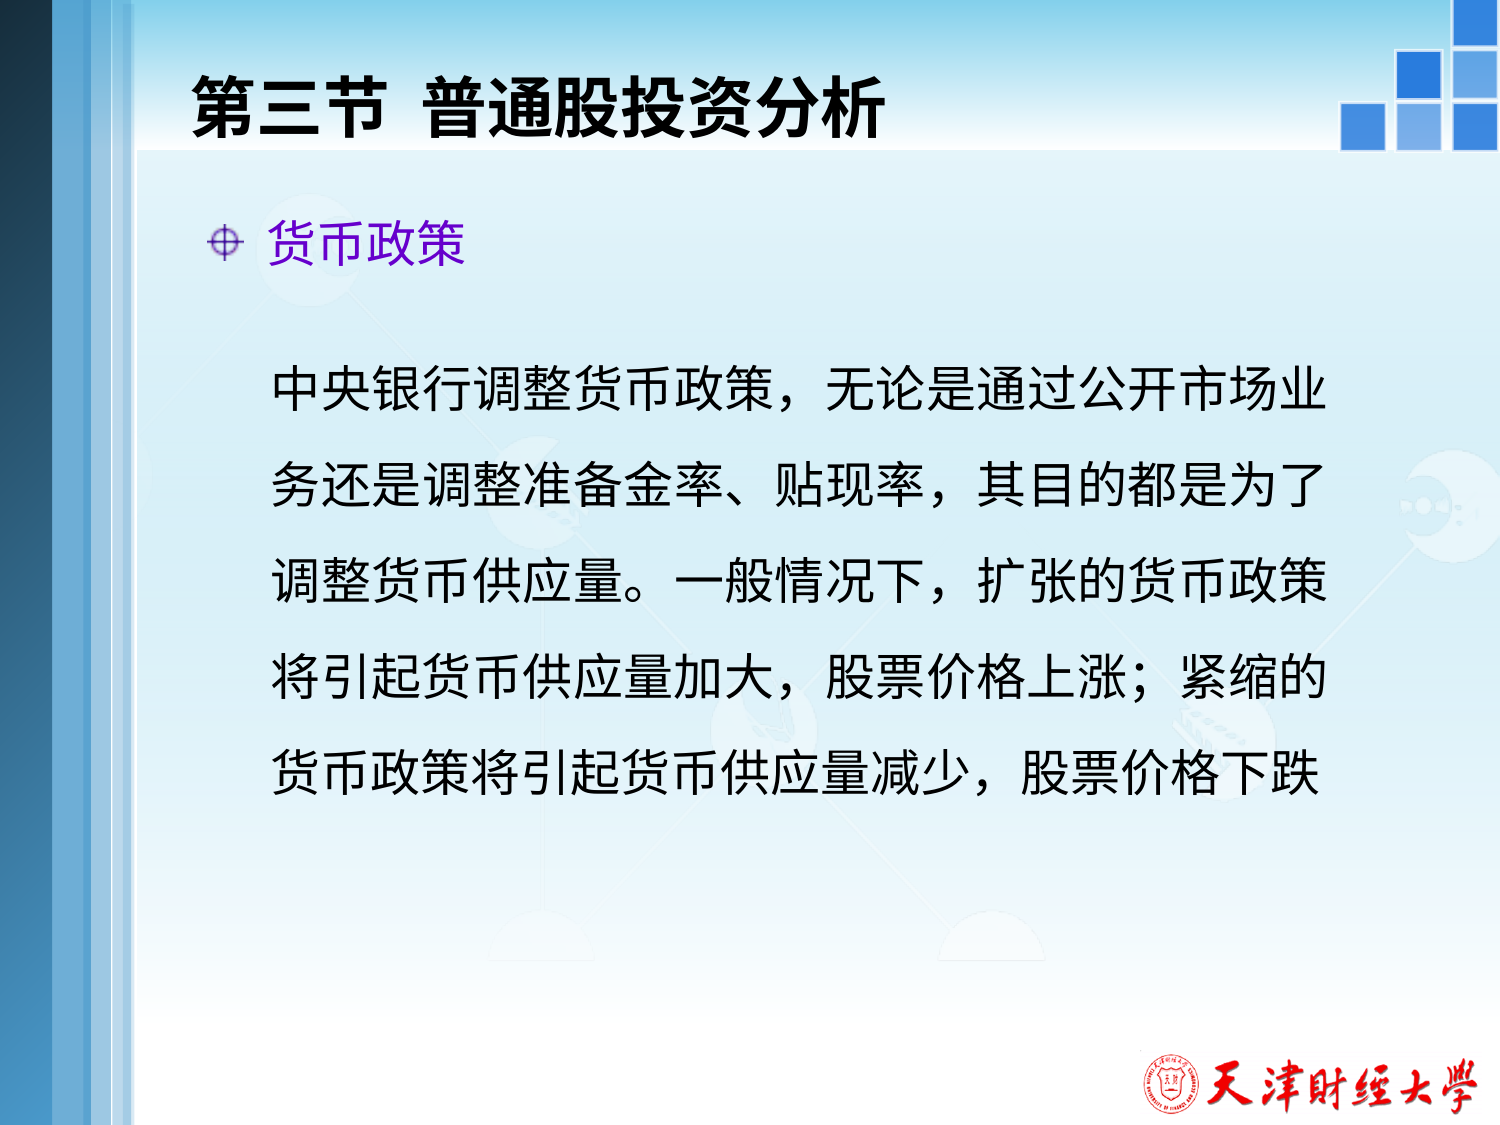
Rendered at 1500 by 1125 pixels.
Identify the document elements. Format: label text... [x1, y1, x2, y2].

picture [1131, 1049, 1500, 1119]
text_box 中央银行调整货币政策，无论是通过公开市场业务还是调整准备金率、贴现率，其目的都是为了调整货币供应量。一般情况下，扩张的货币政策将引起货币供应量加大，股票价格上涨；紧缩的货币政策将引起货币供应量减少，股票价格下跌 [256, 314, 1344, 809]
picture [132, 150, 1500, 965]
text_box 货币政策 [193, 205, 744, 280]
title 第三节 普通股投资分析 [174, 75, 1175, 138]
